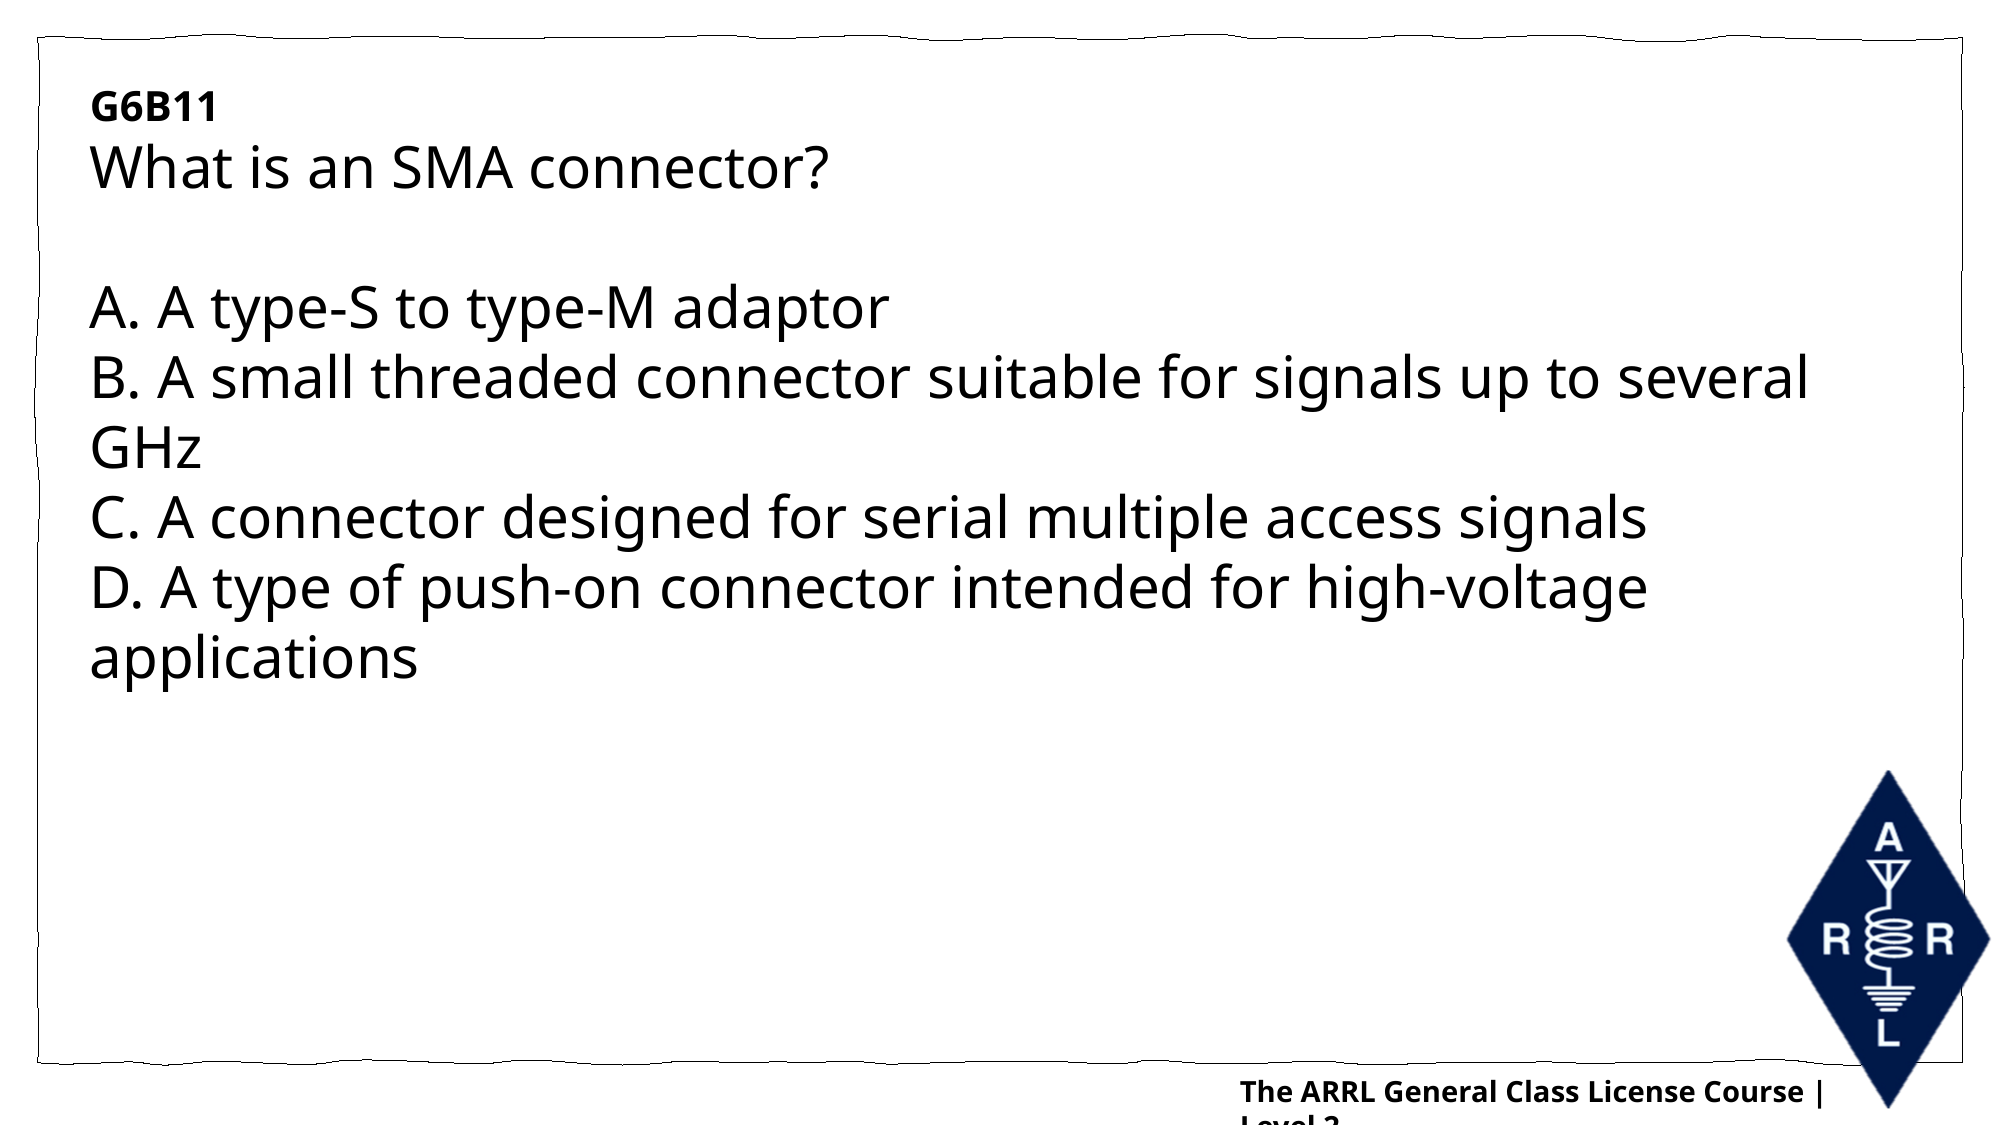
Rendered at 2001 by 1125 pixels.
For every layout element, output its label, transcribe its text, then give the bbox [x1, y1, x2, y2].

text_box G6B11 What is an SMA connector? A. A type-S to type-M adaptor B. A small threaded connector suitable for signals up to several GHz C. A connector designed for serial multiple access signals D. A type of push-on connector intended for high-voltage applications [75, 72, 1850, 698]
picture [1773, 752, 1999, 1125]
